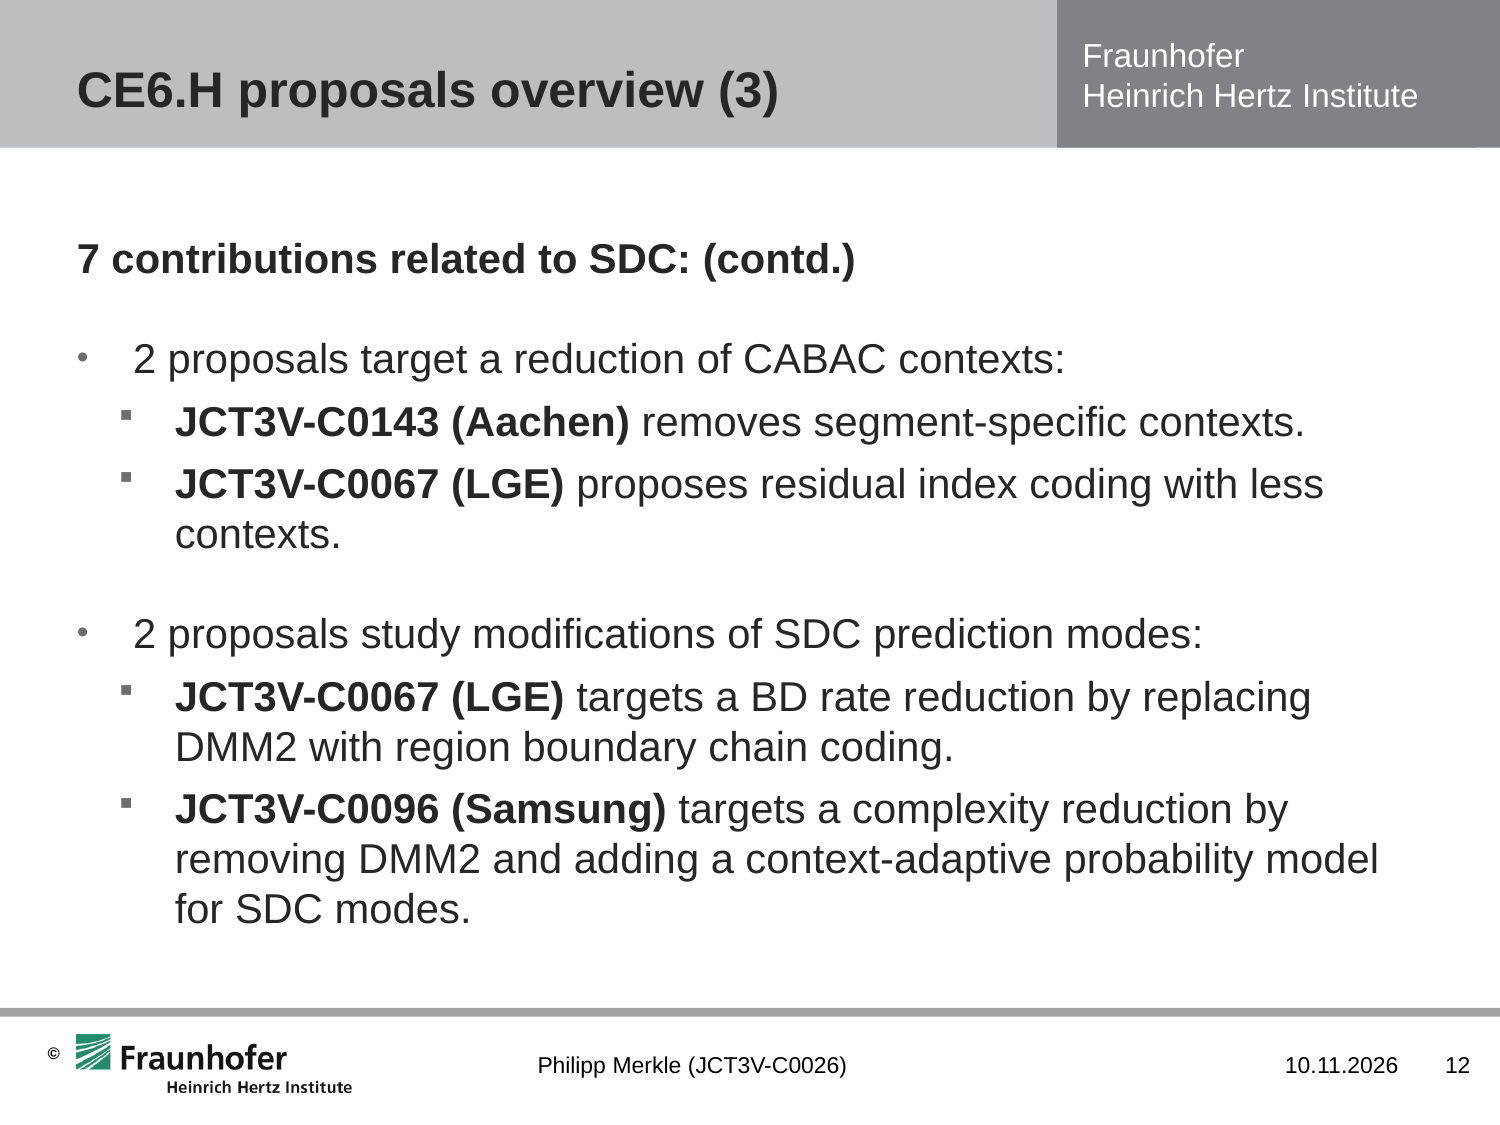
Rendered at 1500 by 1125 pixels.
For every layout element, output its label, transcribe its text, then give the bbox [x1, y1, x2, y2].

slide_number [1019, 1034, 1394, 1094]
title CE6.H proposals overview (3) [76, 58, 1022, 118]
slide_number 12 [1394, 1034, 1471, 1094]
picture [76, 1034, 352, 1093]
list 7 contributions related to SDC: (contd.) 2 proposals target a reduction of CABAC contexts: JCT3V-C0143 (Aachen) removes segment-specific contexts. JCT3V-C0067 (LGE) proposes residual index coding with less contexts. 2 proposals study modifications of SDC prediction modes: JCT3V-C0067 (LGE) targets a BD rate reduction by replacing DMM2 with region boundary chain coding. JCT3V-C0096 (Samsung) targets a complexity reduction by removing DMM2 and adding a context-adaptive probability model for SDC modes. [76, 231, 1424, 973]
footer Philipp Merkle (JCT3V-C0026) [442, 1034, 1008, 1094]
